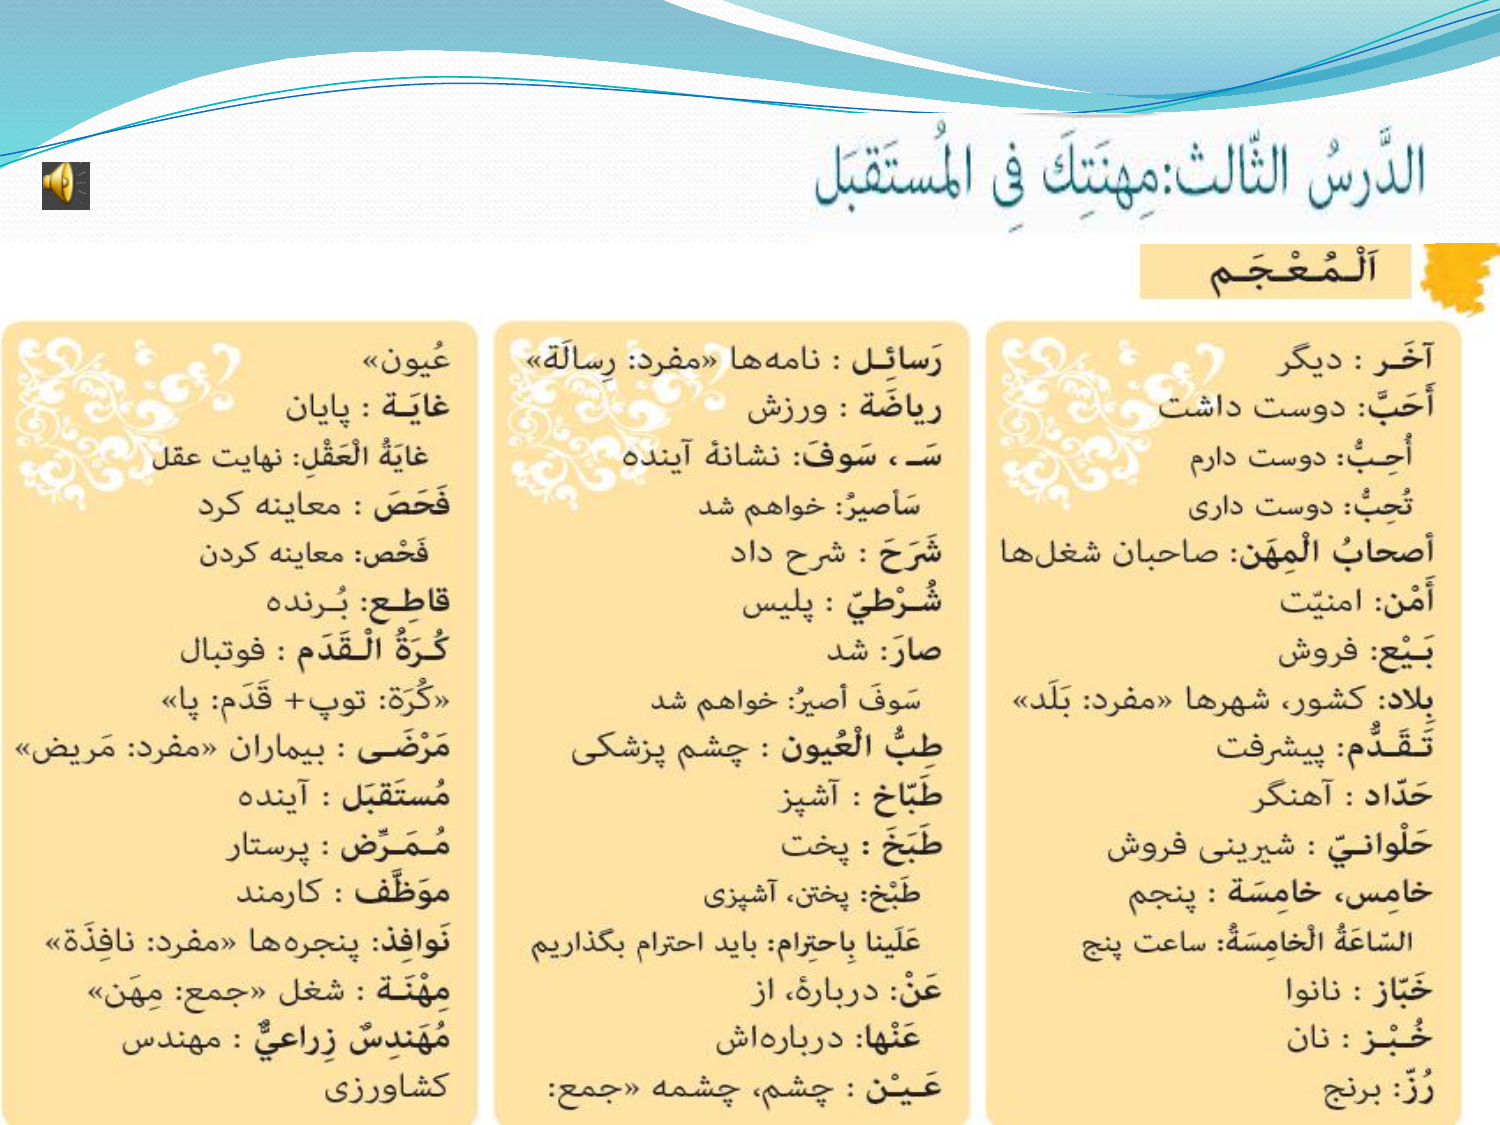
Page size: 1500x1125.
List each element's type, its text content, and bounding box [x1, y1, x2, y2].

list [0, 243, 1500, 1125]
picture [41, 160, 92, 212]
text_box خَبّاز [802, 243, 1441, 256]
picture [808, 113, 1436, 244]
